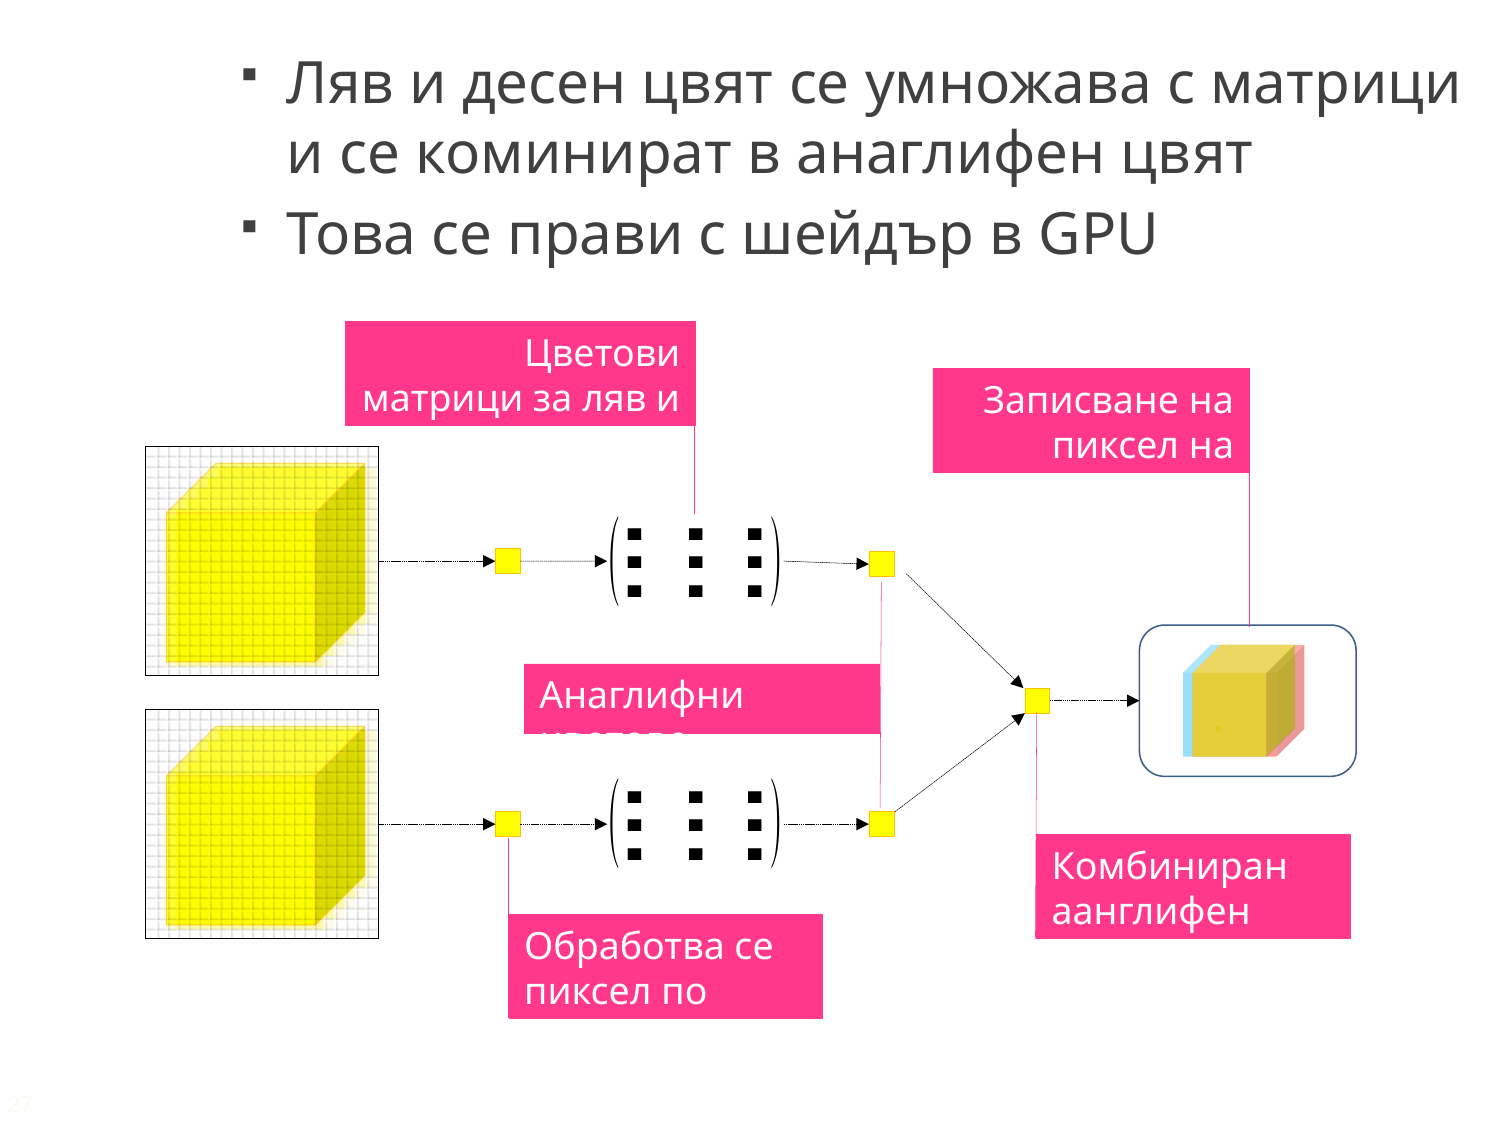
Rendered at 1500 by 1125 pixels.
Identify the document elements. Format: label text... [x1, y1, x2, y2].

text_box [493, 810, 522, 839]
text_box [783, 560, 870, 565]
text_box [1137, 622, 1359, 764]
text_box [894, 712, 1025, 812]
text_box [1182, 644, 1305, 710]
picture [145, 709, 379, 939]
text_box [906, 573, 1024, 689]
picture [145, 446, 379, 676]
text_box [932, 367, 1250, 628]
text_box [507, 837, 823, 1019]
text_box [867, 810, 896, 839]
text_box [345, 321, 696, 515]
list Ляв и десен цвят се умножава с матрици и се коминират в анаглифен цвят Това се прави с шейдър в GPU [150, 37, 1488, 1113]
text_box [493, 547, 522, 576]
text_box [1023, 686, 1052, 715]
text_box [867, 550, 896, 579]
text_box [524, 581, 882, 809]
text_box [1035, 712, 1351, 939]
